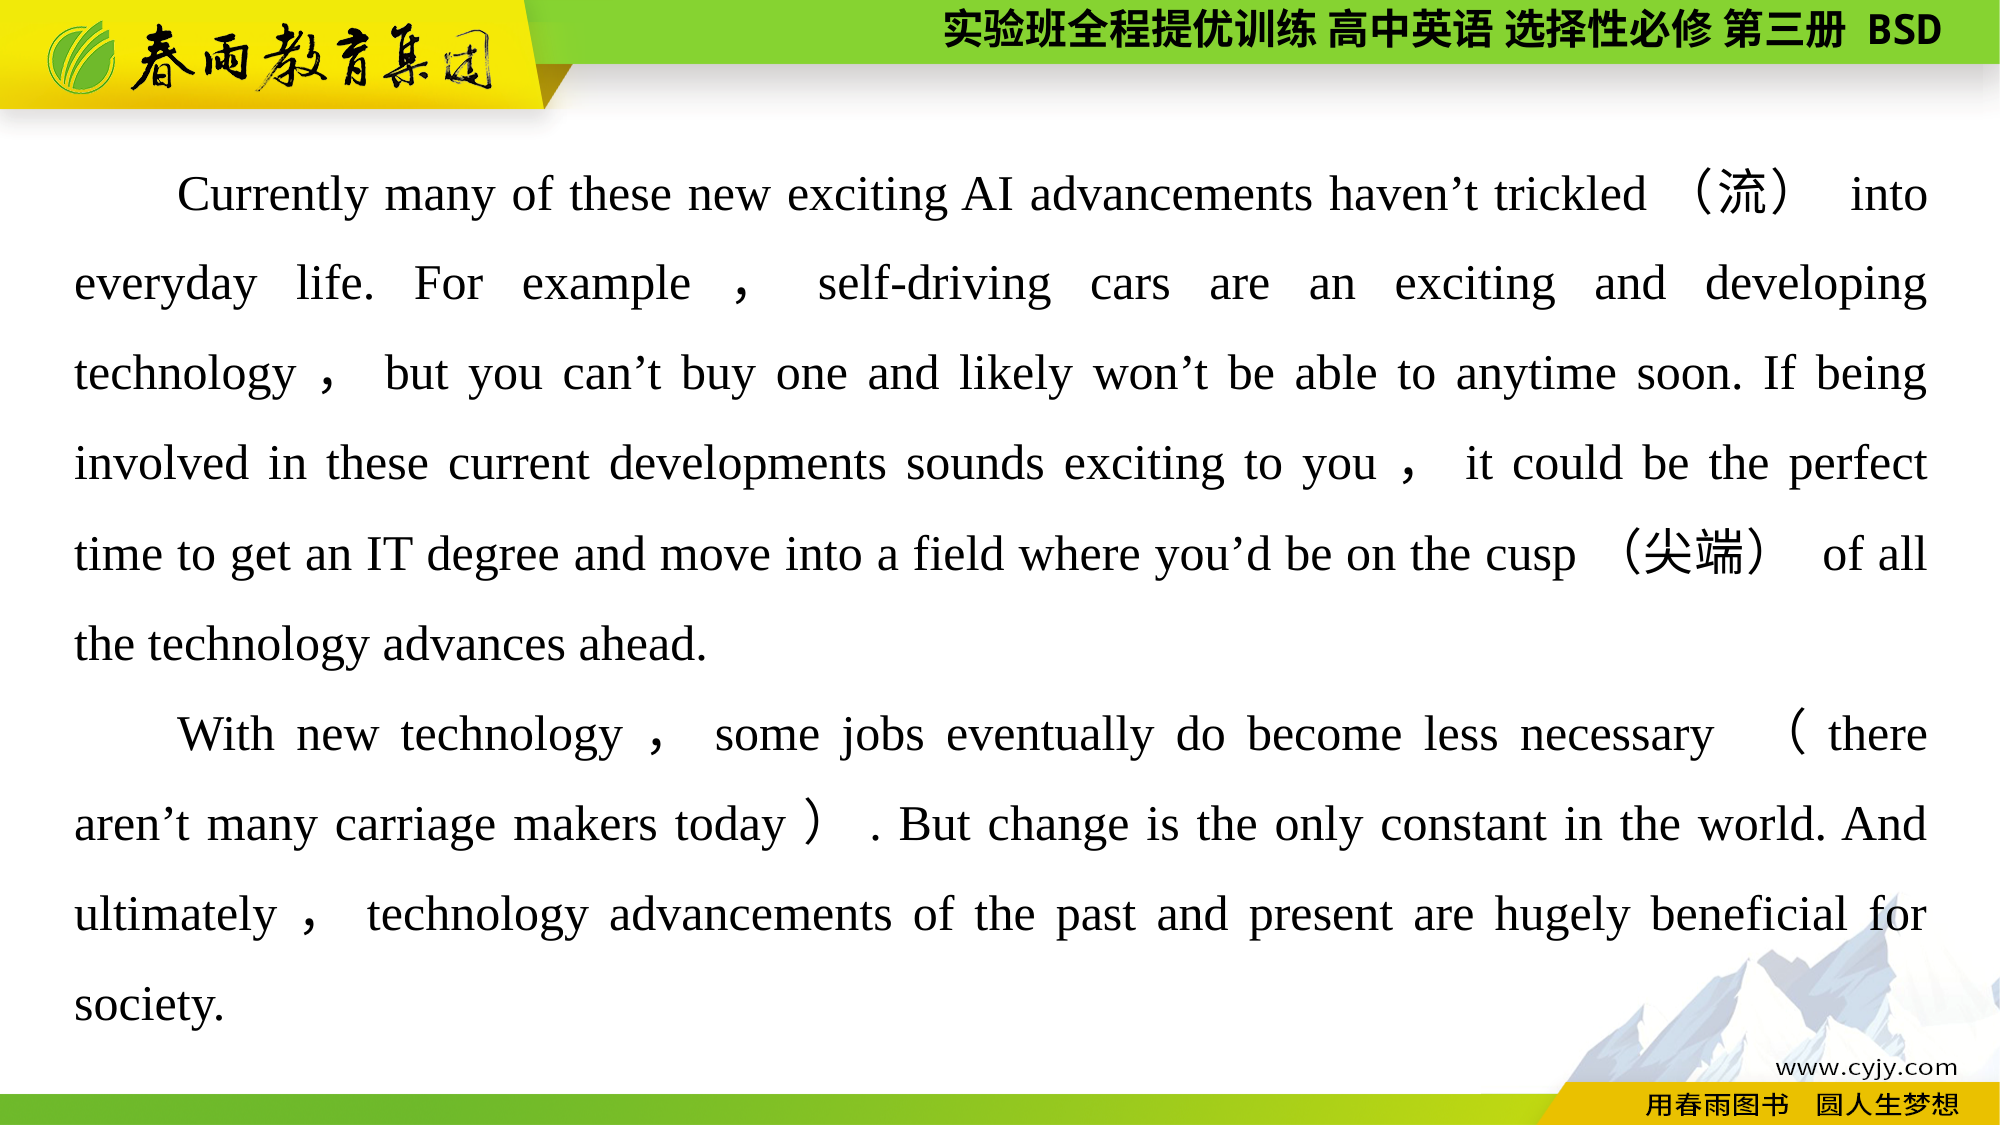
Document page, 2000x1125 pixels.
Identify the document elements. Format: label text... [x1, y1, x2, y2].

picture [0, 0, 2000, 1125]
list Currently many of these new exciting AI advancements haven’t trickled（流） into everyday life. For example，self-driving cars are an exciting and developing technology，but you can’t buy one and likely won’t be able to anytime soon. If being involved in these current developments sounds exciting to you，it could be the perfect time to get an IT degree and move into a field where you’d be on the cusp（尖端） of all the technology advances ahead. With new technology，some jobs eventually do become less necessary （there aren’t many carriage makers today）. But change is the only constant in the world. And ultimately，technology advancements of the past and present are hugely beneficial for society. [59, 122, 1944, 1036]
